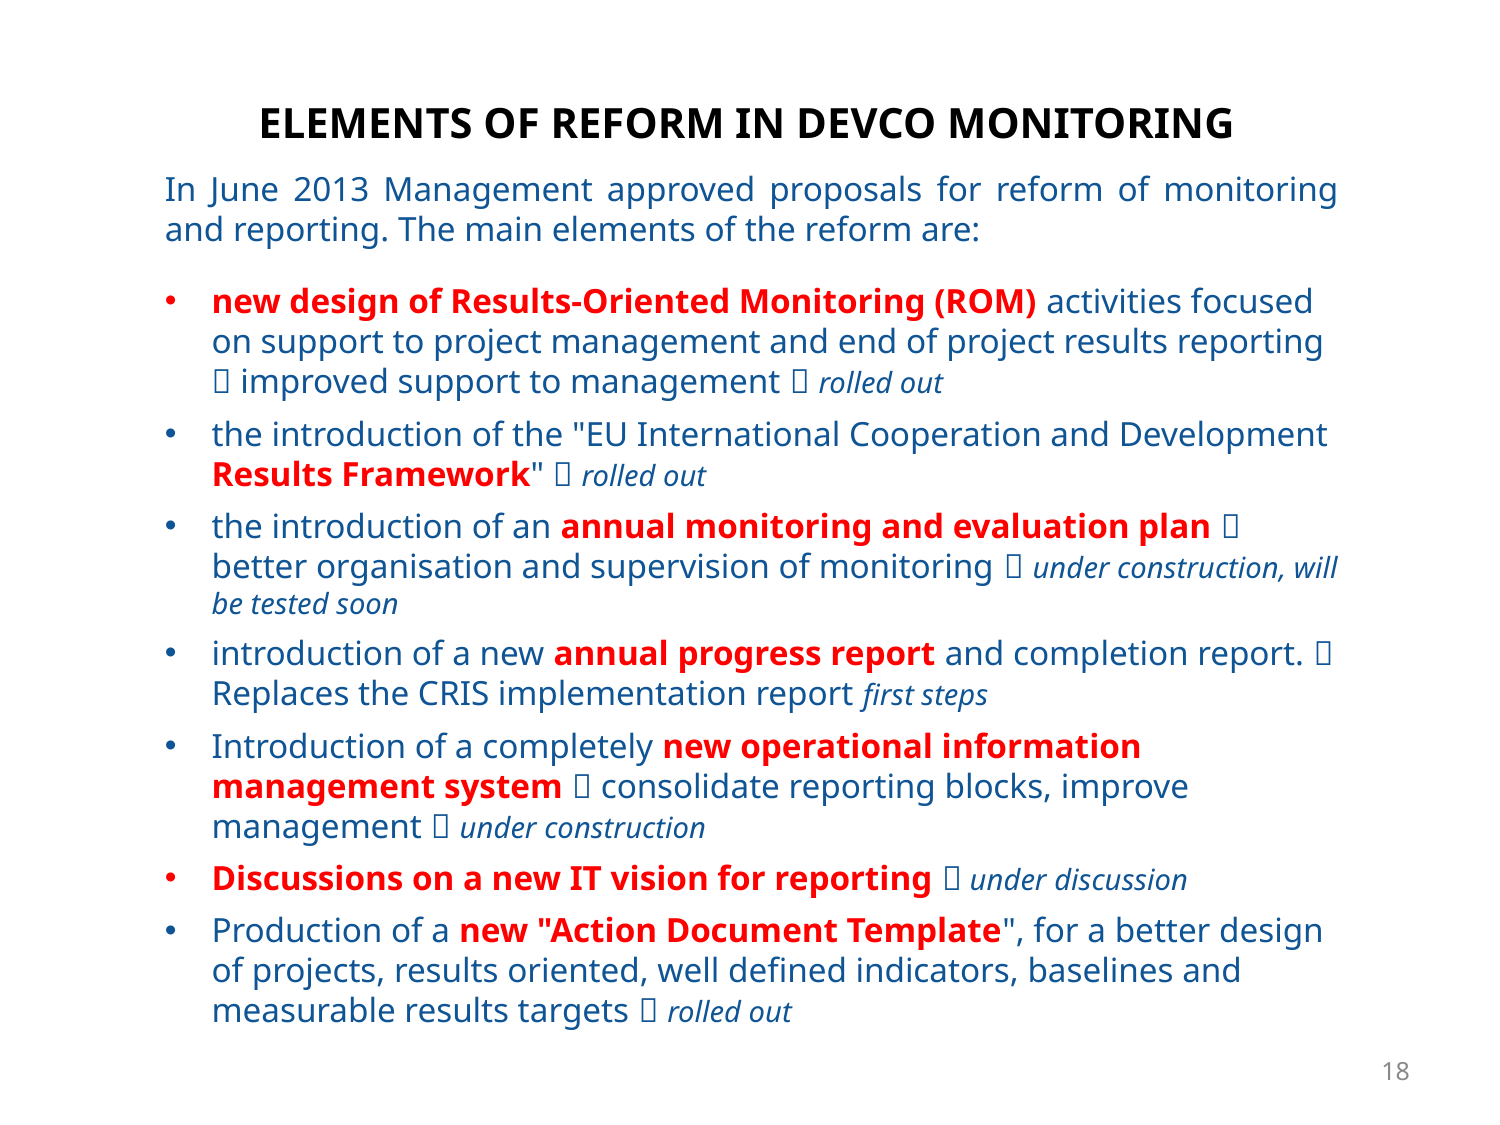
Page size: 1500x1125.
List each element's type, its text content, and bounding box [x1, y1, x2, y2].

text_box In June 2013 Management approved proposals for reform of monitoring and reporting. The main elements of the reform are: new design of Results-Oriented Monitoring (ROM) activities focused on support to project management and end of project results reporting  improved support to management  rolled out the introduction of the "EU International Cooperation and Development Results Framework"  rolled out the introduction of an annual monitoring and evaluation plan  better organisation and supervision of monitoring  under construction, will be tested soon introduction of a new annual progress report and completion report.  Replaces the CRIS implementation report first steps Introduction of a completely new operational information management system  consolidate reporting blocks, improve management  under construction Discussions on a new IT vision for reporting  under discussion Production of a new "Action Document Template", for a better design of projects, results oriented, well defined indicators, baselines and measurable results targets  rolled out [149, 160, 1355, 1037]
slide_number 18 [1074, 1042, 1425, 1103]
text_box Elements of reform in DEVCO monitoring [150, 89, 1343, 155]
